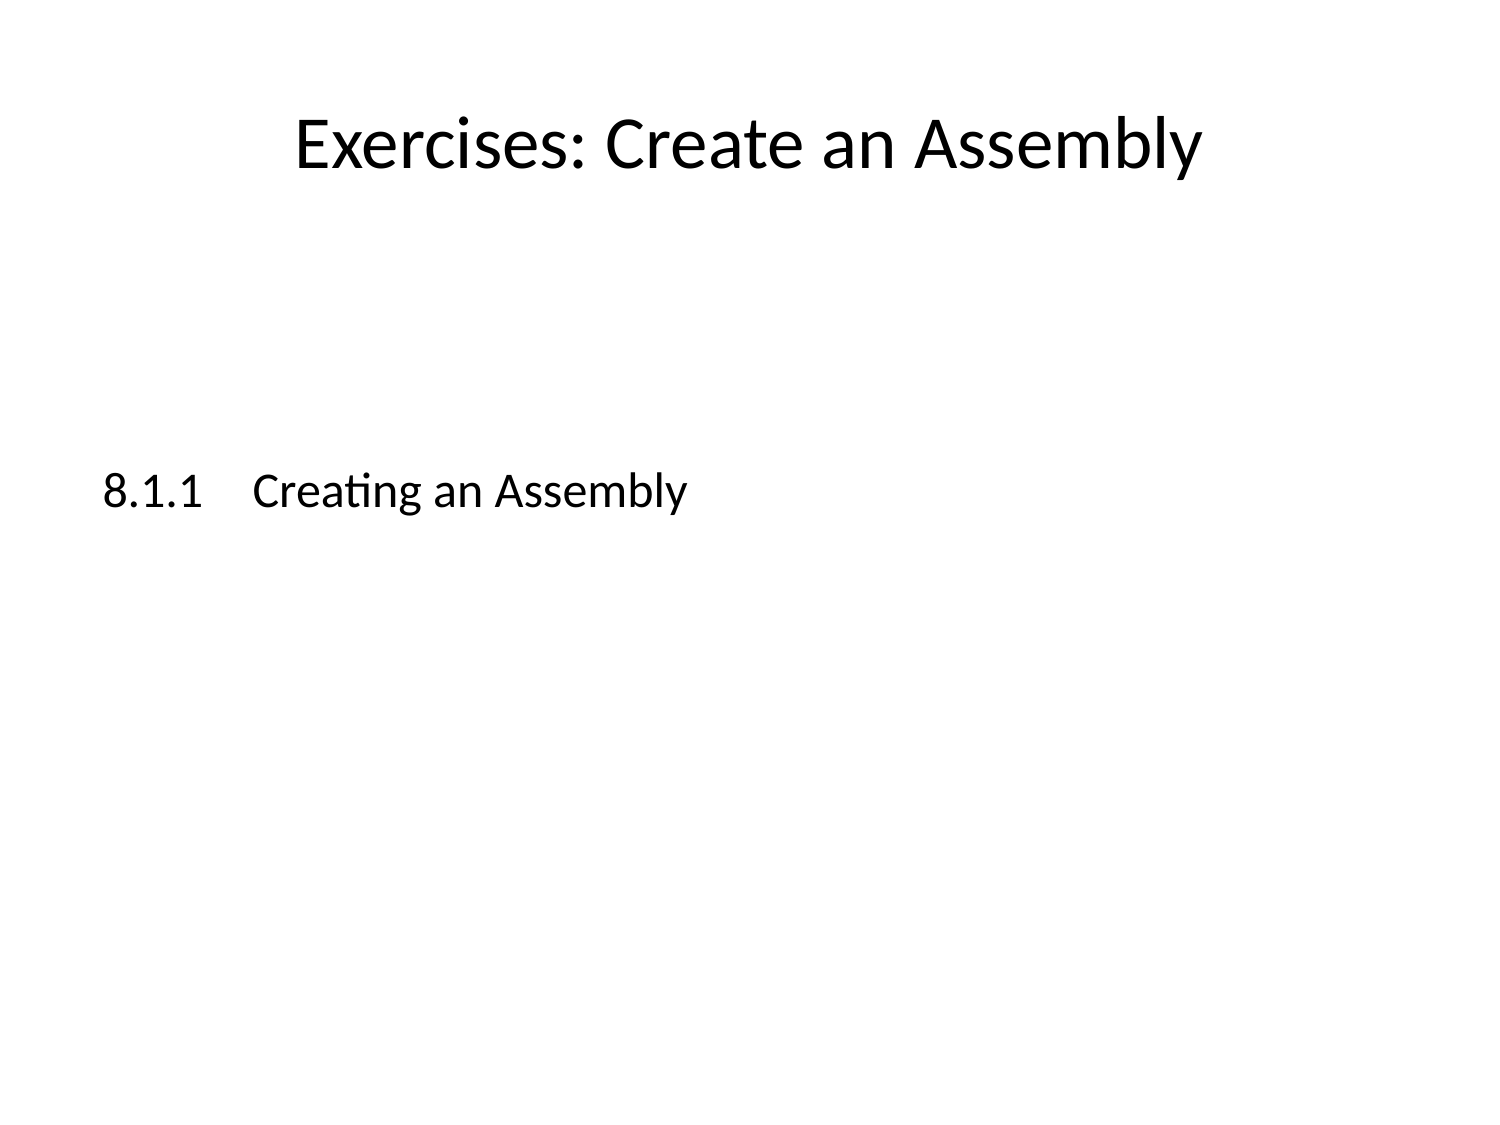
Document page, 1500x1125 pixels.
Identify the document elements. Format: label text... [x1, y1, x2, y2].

title Exercises: Create an Assembly [75, 45, 1425, 233]
list 8.1.1 Creating an Assembly [87, 450, 1425, 1013]
